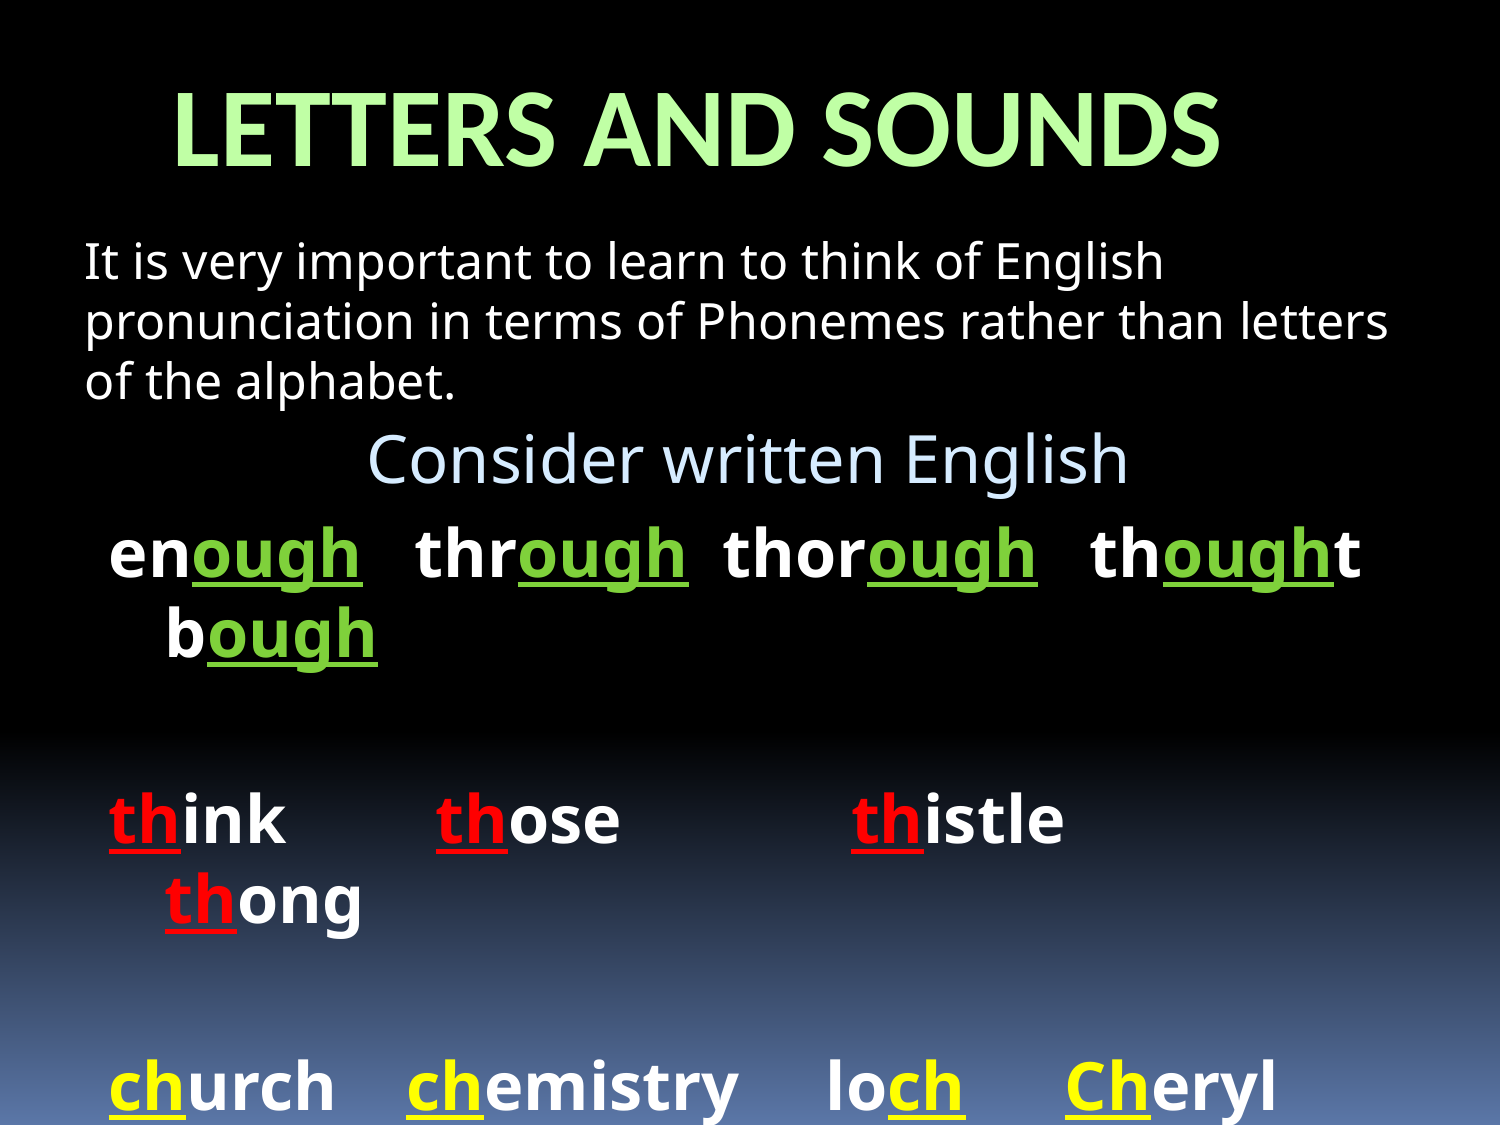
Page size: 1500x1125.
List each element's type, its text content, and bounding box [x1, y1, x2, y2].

text_box LETTERS AND SOUNDS [157, 46, 1265, 197]
text_box Consider written English enough through thorough thought bough think those thistle thong church chemistry loch Cheryl [93, 316, 1404, 1060]
text_box It is very important to learn to think of English pronunciation in terms of Phonemes rather than letters of the alphabet. [70, 222, 1442, 463]
